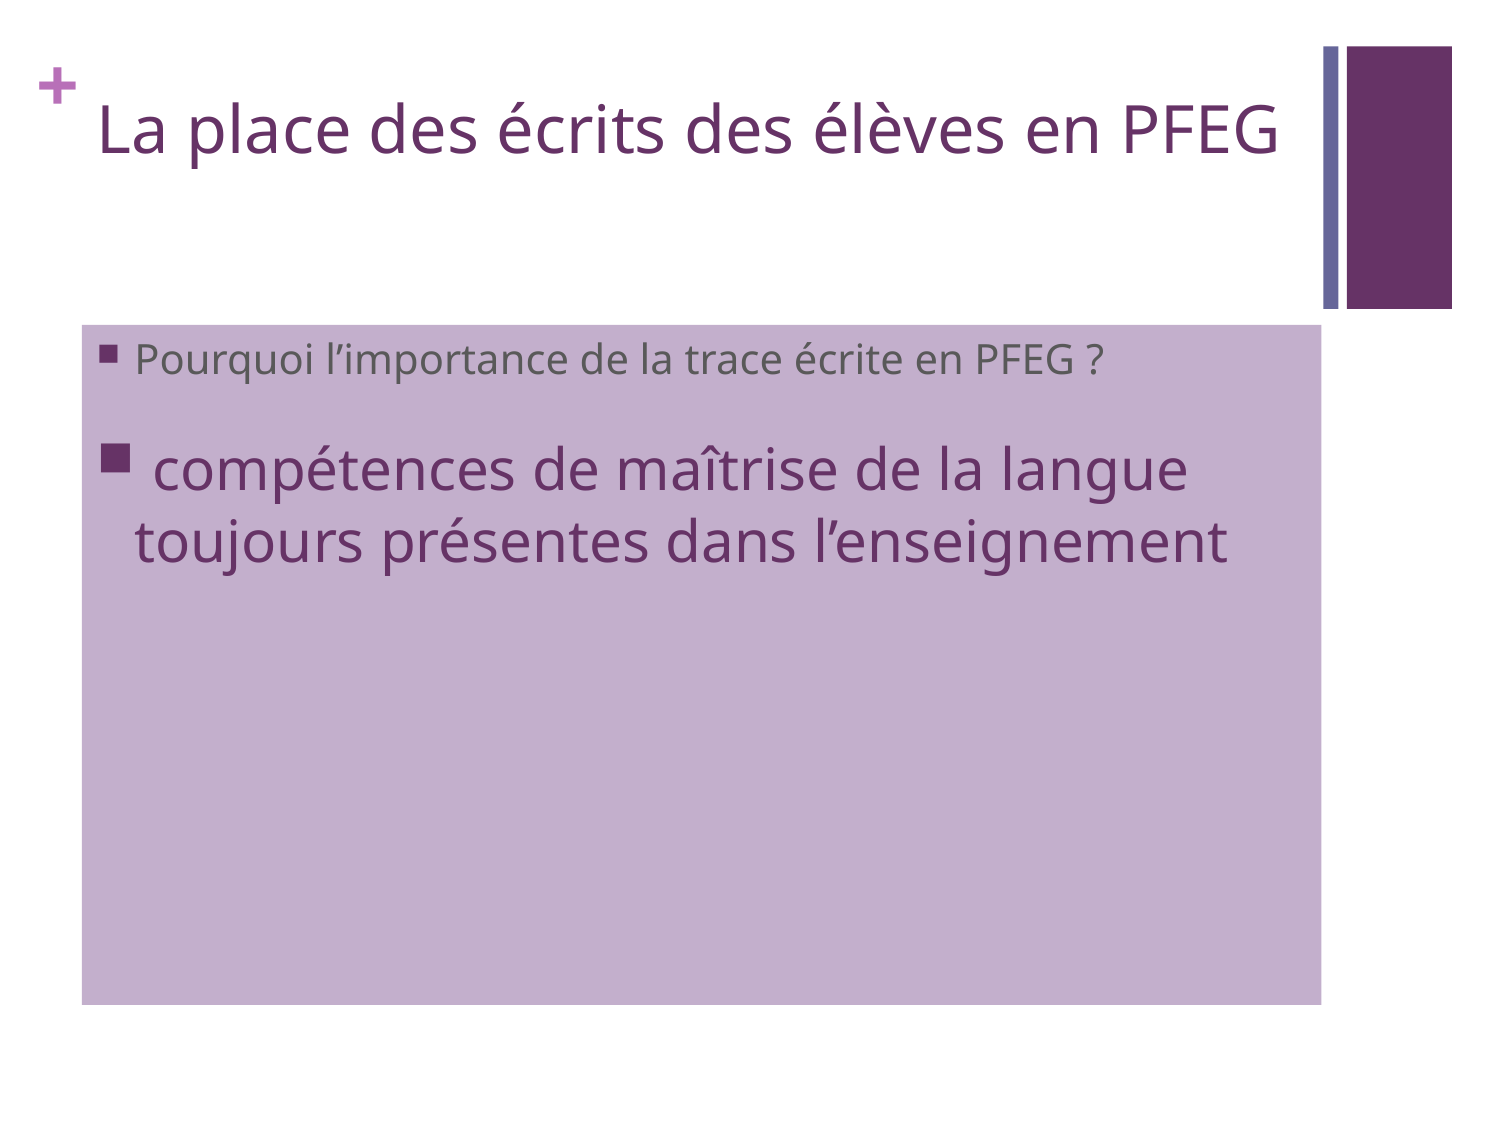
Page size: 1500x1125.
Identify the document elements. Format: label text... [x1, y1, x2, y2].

title La place des écrits des élèves en PFEG [81, 79, 1322, 263]
list Pourquoi l’importance de la trace écrite en PFEG ? compétences de maîtrise de la langue toujours présentes dans l’enseignement [81, 324, 1322, 1005]
